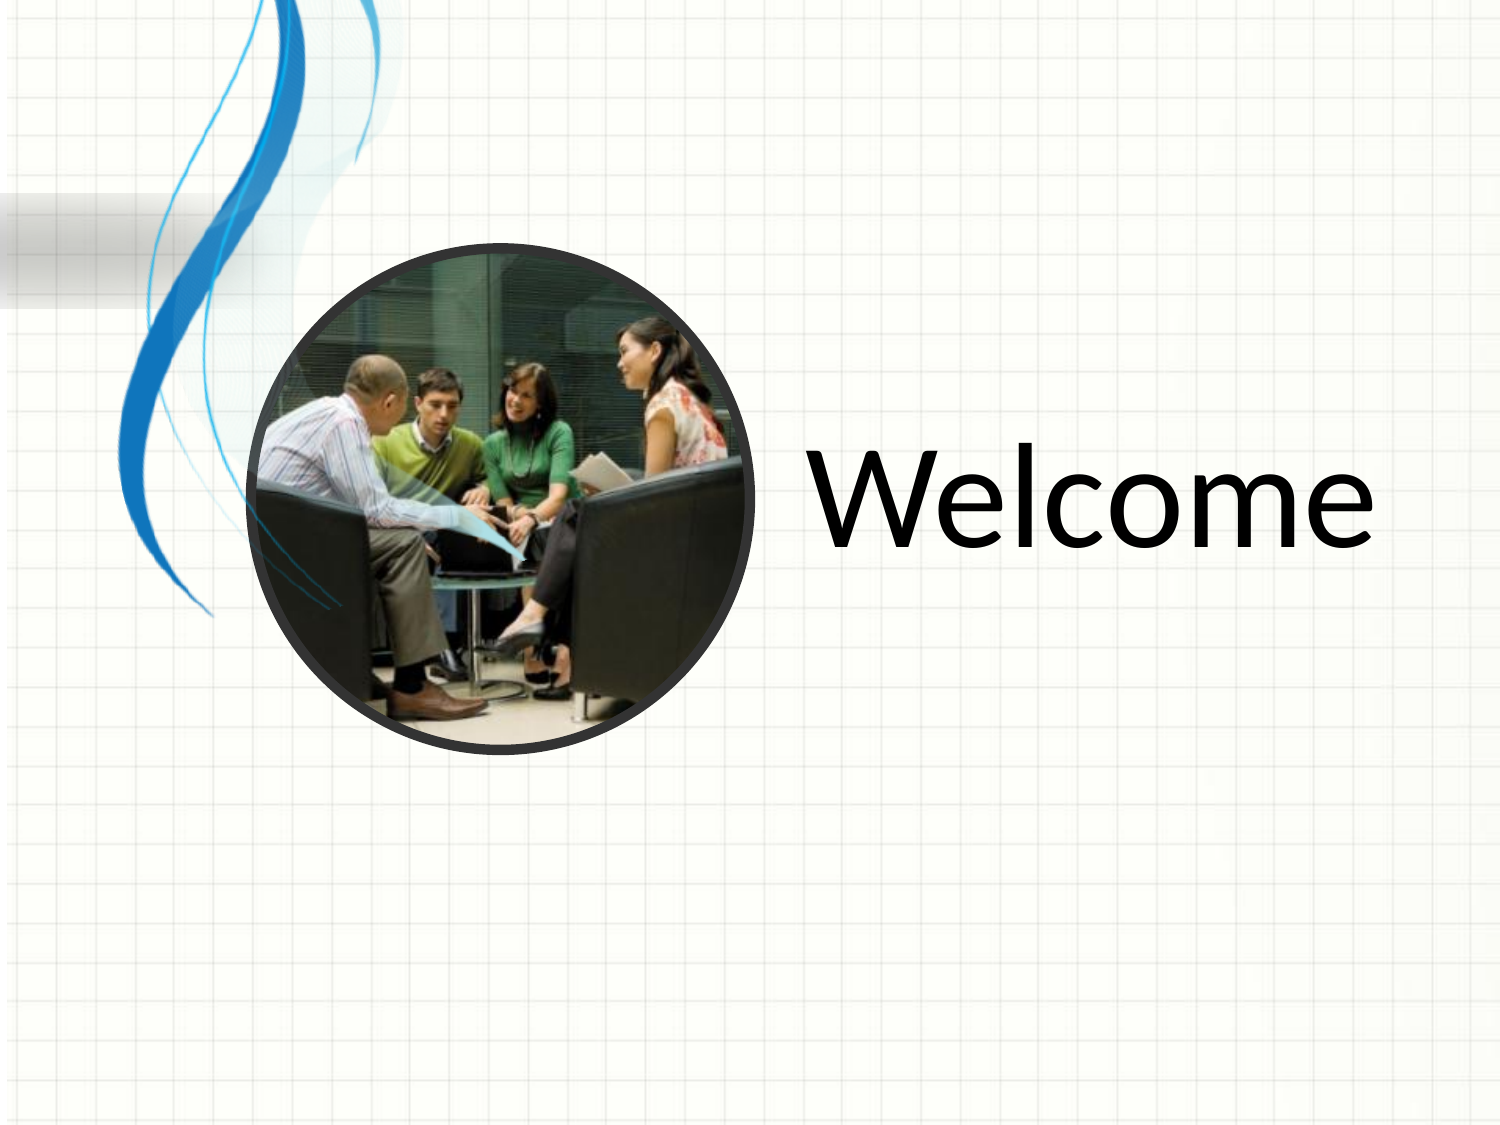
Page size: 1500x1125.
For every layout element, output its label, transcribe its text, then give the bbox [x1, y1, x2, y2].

text_box Welcome [791, 390, 1400, 850]
picture [0, 0, 1500, 1125]
